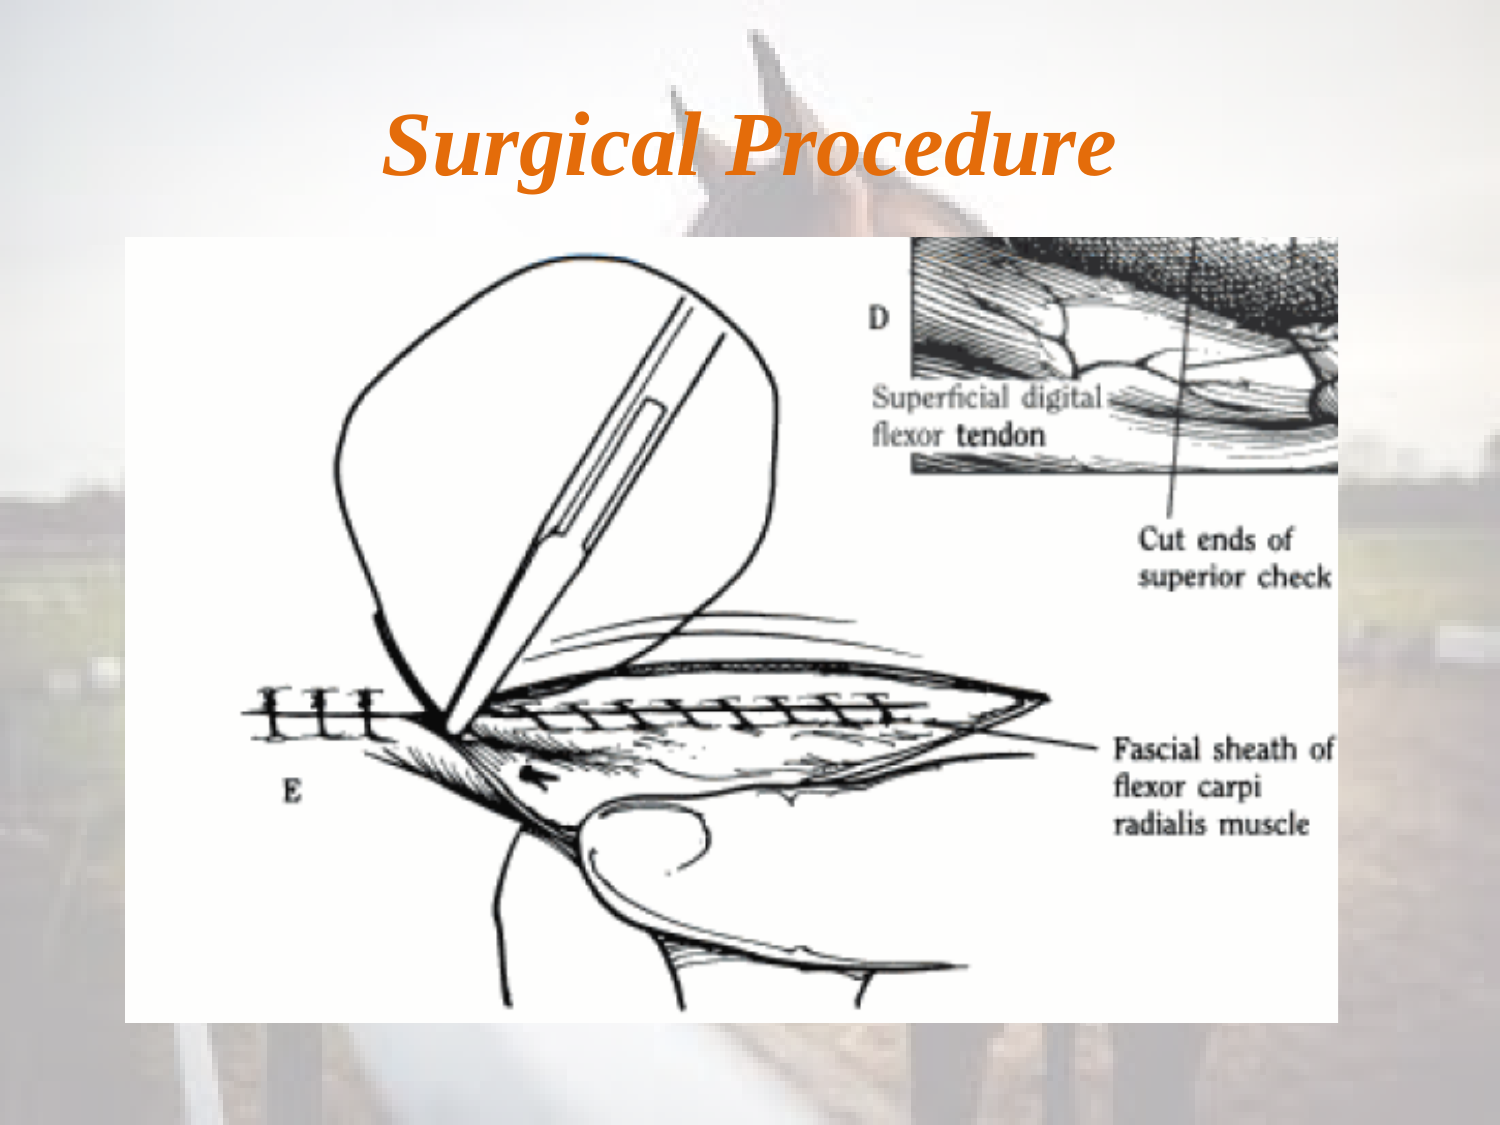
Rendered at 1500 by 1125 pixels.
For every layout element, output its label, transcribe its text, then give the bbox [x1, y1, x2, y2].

title Surgical Procedure [75, 45, 1425, 233]
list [124, 237, 1339, 1023]
